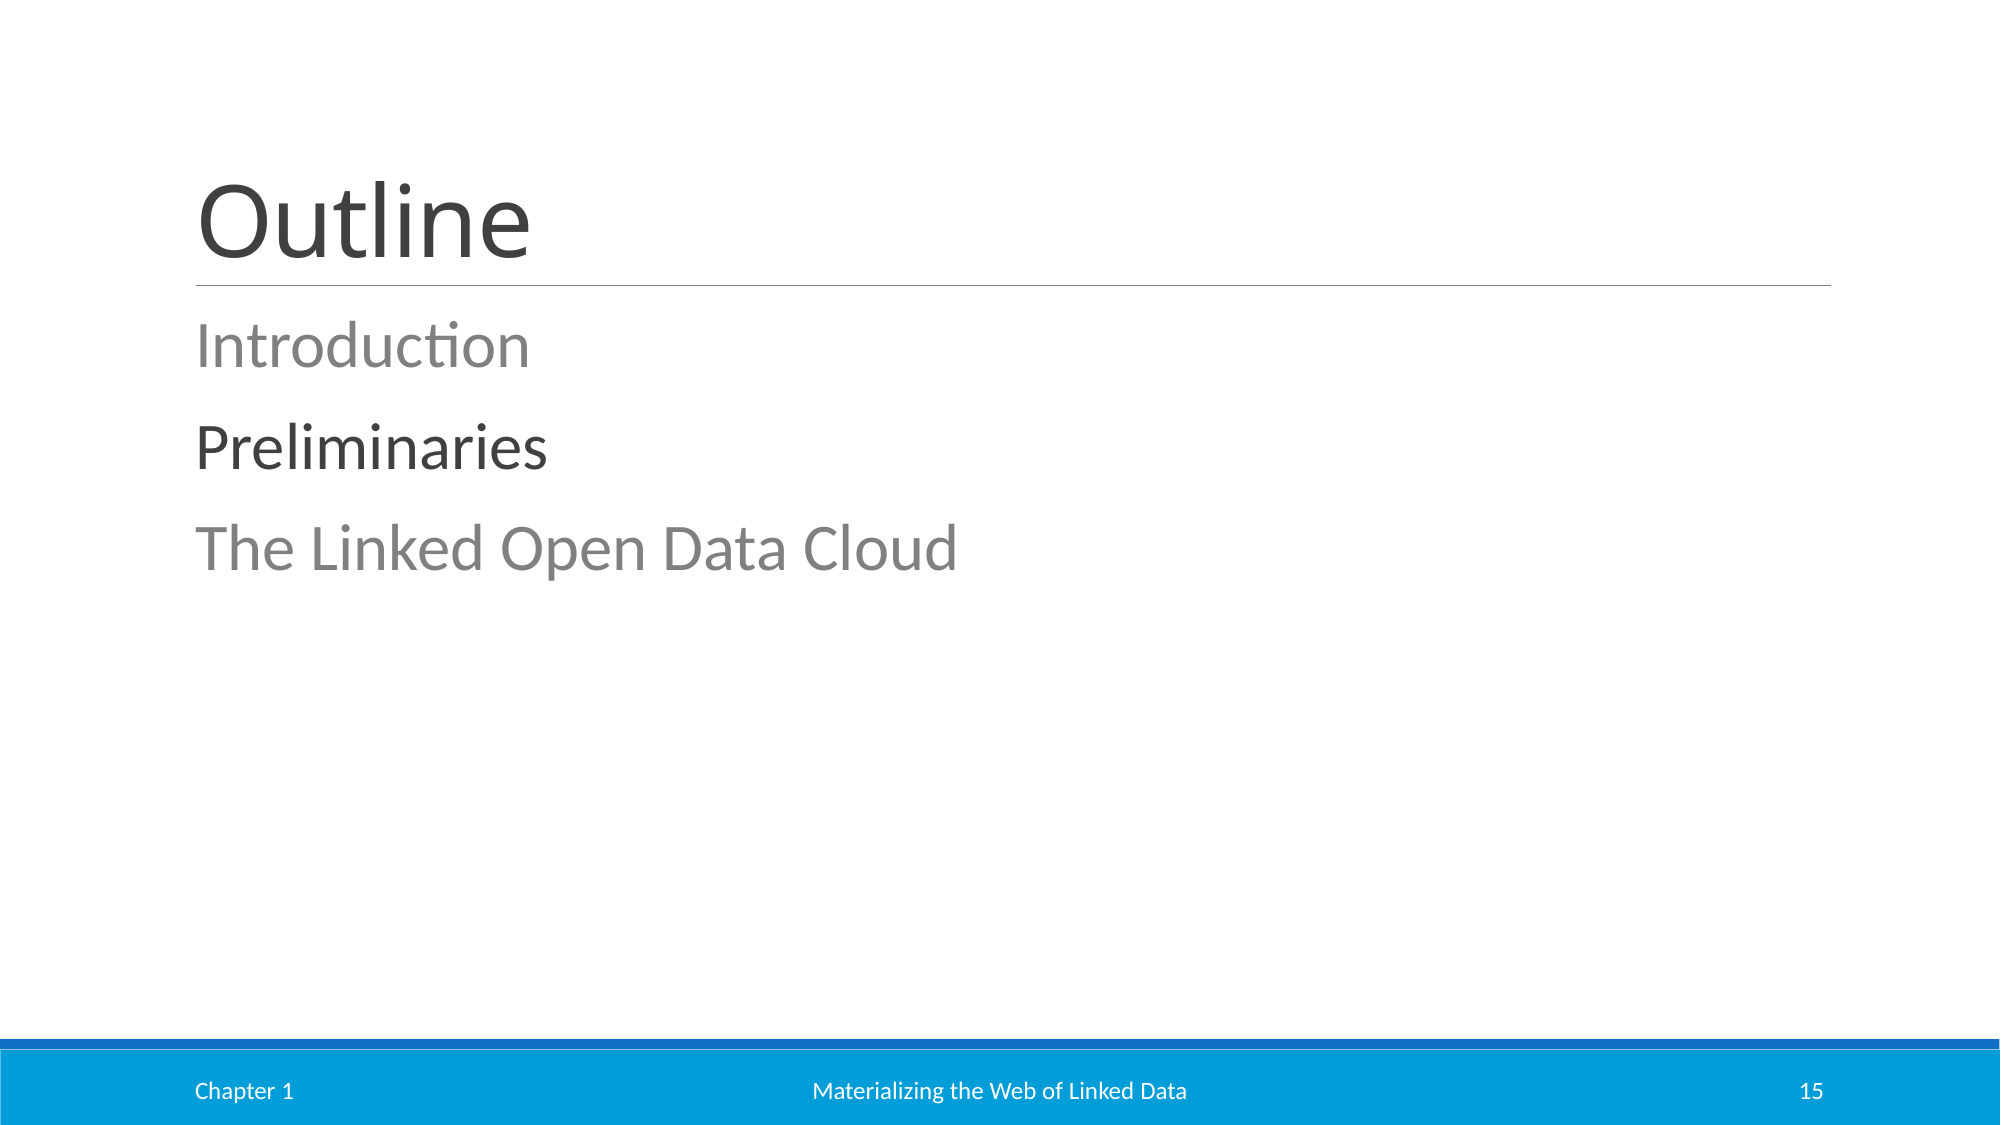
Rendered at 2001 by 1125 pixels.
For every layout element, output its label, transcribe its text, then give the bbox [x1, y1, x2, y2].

slide_number 15 [1624, 1059, 1840, 1120]
footer Materializing the Web of Linked Data [604, 1059, 1396, 1120]
slide_number Chapter 1 [180, 1059, 586, 1120]
list Introduction Preliminaries The Linked Open Data Cloud [180, 302, 1830, 963]
title Outline [180, 47, 1830, 285]
